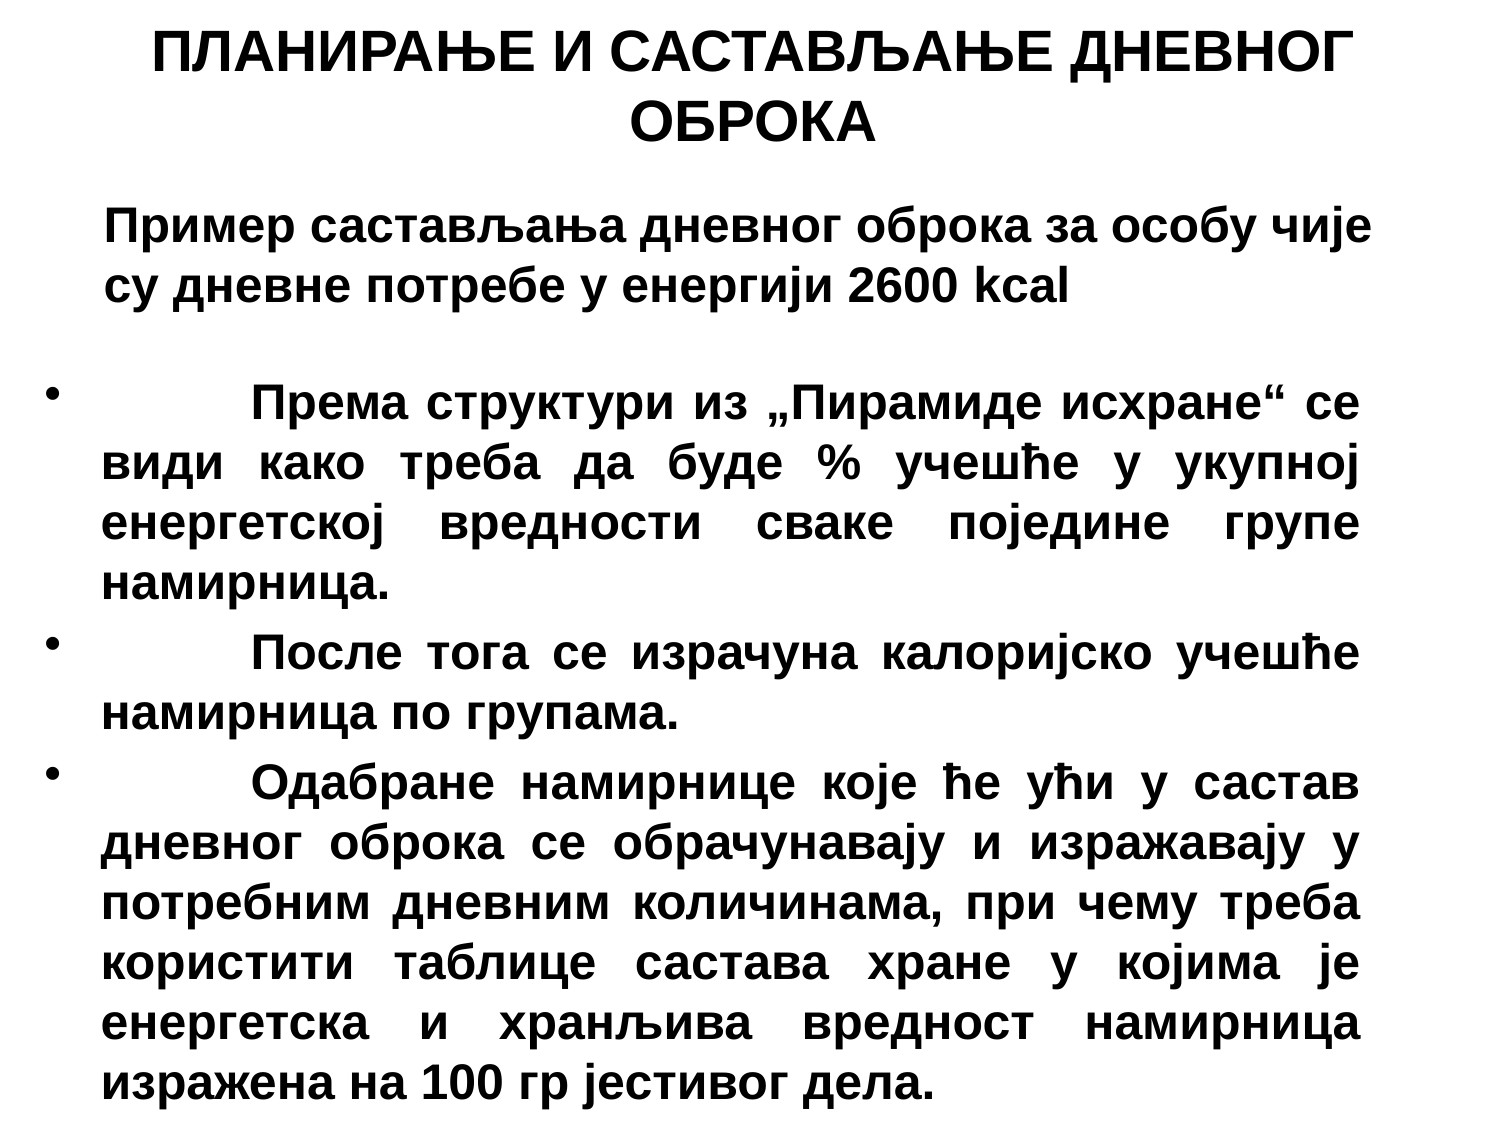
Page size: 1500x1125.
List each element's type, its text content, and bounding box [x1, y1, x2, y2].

title Пример састављања дневног оброка за особу чије су дневне потребе у енергији 2600 kcal [88, 184, 1412, 320]
list Према структури из „Пирамиде исхране“ се види како треба да буде % учешће у укупној енергетској вредности сваке поједине групе намирница. После тога се израчуна калоријско учешће намирница по групама. Одабране нaмирнице које ће ући у састав дневног оброка се обрачунавају и изражавају у потребним дневним количинама, при чему треба користити таблице састава хране у којима је енергетска и хранљива вредност намирница изражена на 100 гр јестивог дела. [29, 361, 1376, 1024]
text_box ПЛАНИРАЊЕ И САСТАВЉАЊЕ ДНЕВНОГ ОБРОКА [94, 54, 1412, 161]
